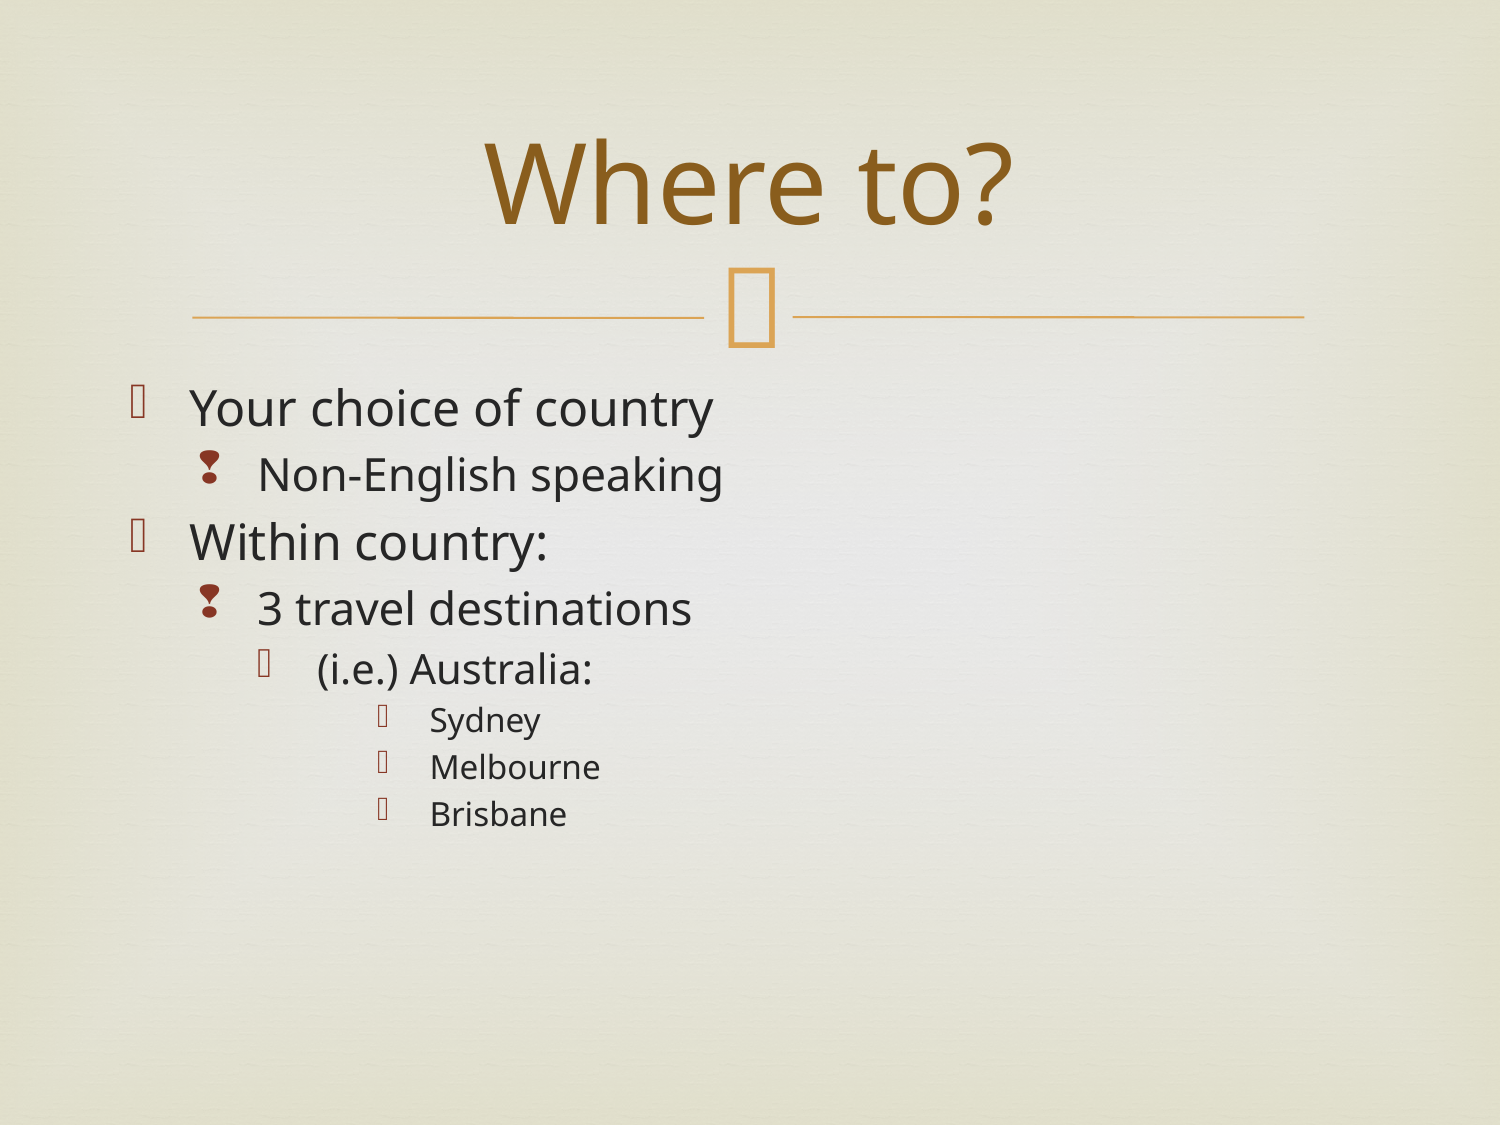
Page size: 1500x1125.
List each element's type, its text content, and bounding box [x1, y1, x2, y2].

list Your choice of country Non-English speaking Within country: 3 travel destinations (i.e.) Australia: Sydney Melbourne Brisbane [114, 368, 1386, 1005]
title Where to? [112, 93, 1386, 267]
